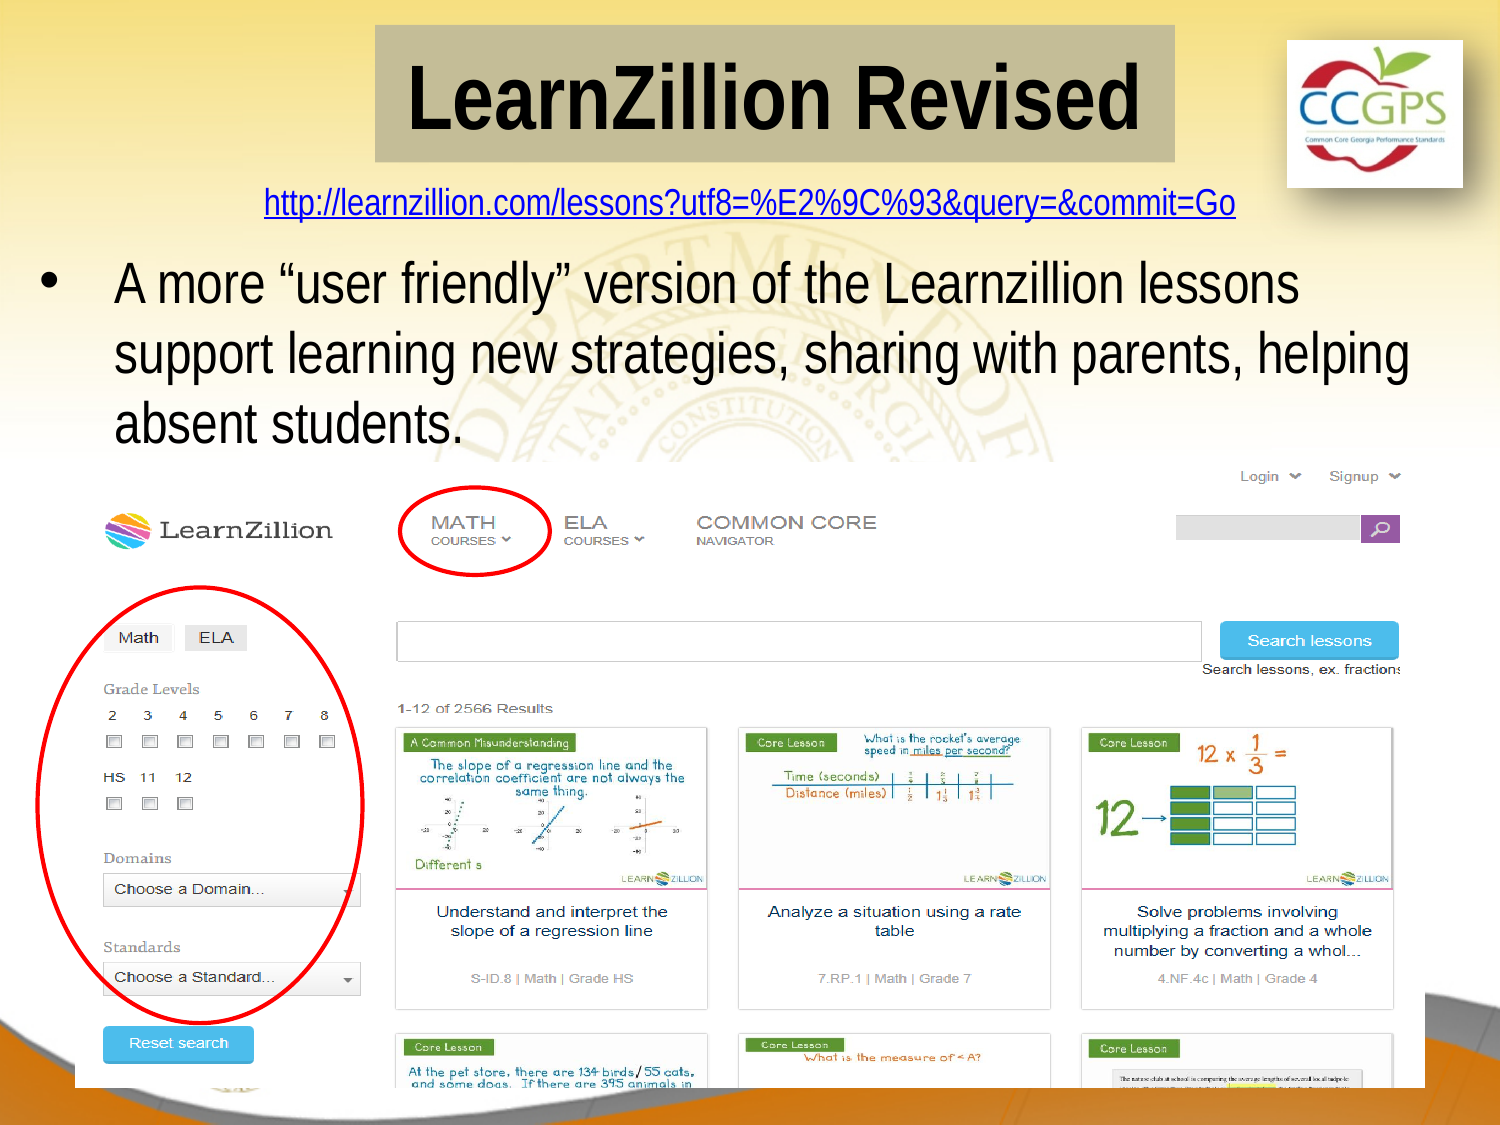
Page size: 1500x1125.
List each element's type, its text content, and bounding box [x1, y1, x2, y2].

picture [0, 0, 1500, 1125]
text_box http://learnzillion.com/lessons?utf8=%E2%9C%93&query=&commit=Go [74, 164, 1425, 237]
text_box LearnZillion Revised [375, 24, 1175, 163]
text_box A more “user friendly” version of the Learnzillion lessons support learning new strategies, sharing with parents, helping absent students. [24, 237, 1475, 463]
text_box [37, 462, 1426, 1088]
